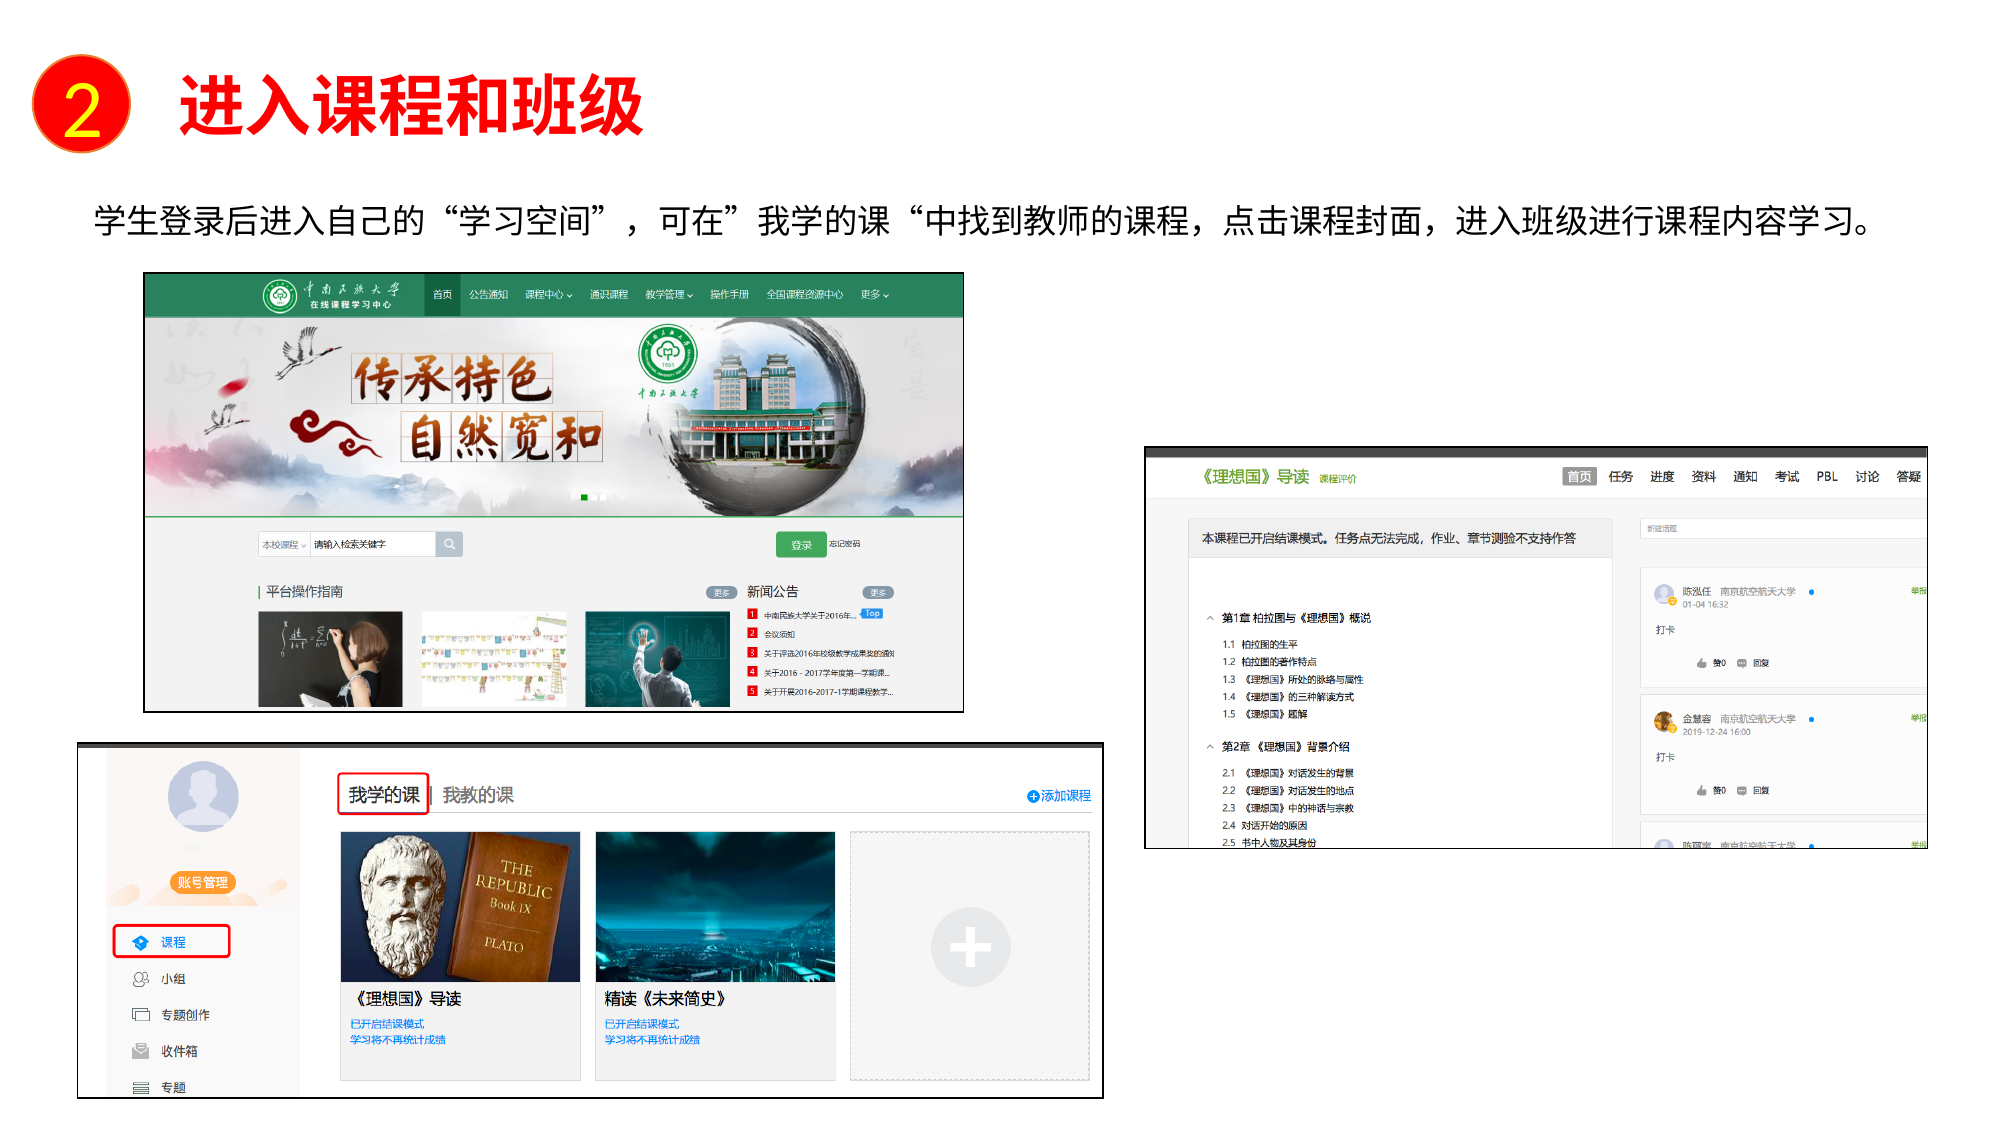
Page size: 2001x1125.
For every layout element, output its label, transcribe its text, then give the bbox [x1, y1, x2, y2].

picture [1145, 447, 1927, 848]
picture [78, 743, 1103, 1098]
picture [144, 273, 963, 712]
title 学生登录后进入自己的“学习空间”，可在”我学的课“中找到教师的课程，点击课程封面，进入班级进行课程内容学习。 [77, 102, 1961, 319]
text_box 进入课程和班级 [163, 56, 661, 152]
text_box 2 [31, 54, 132, 154]
